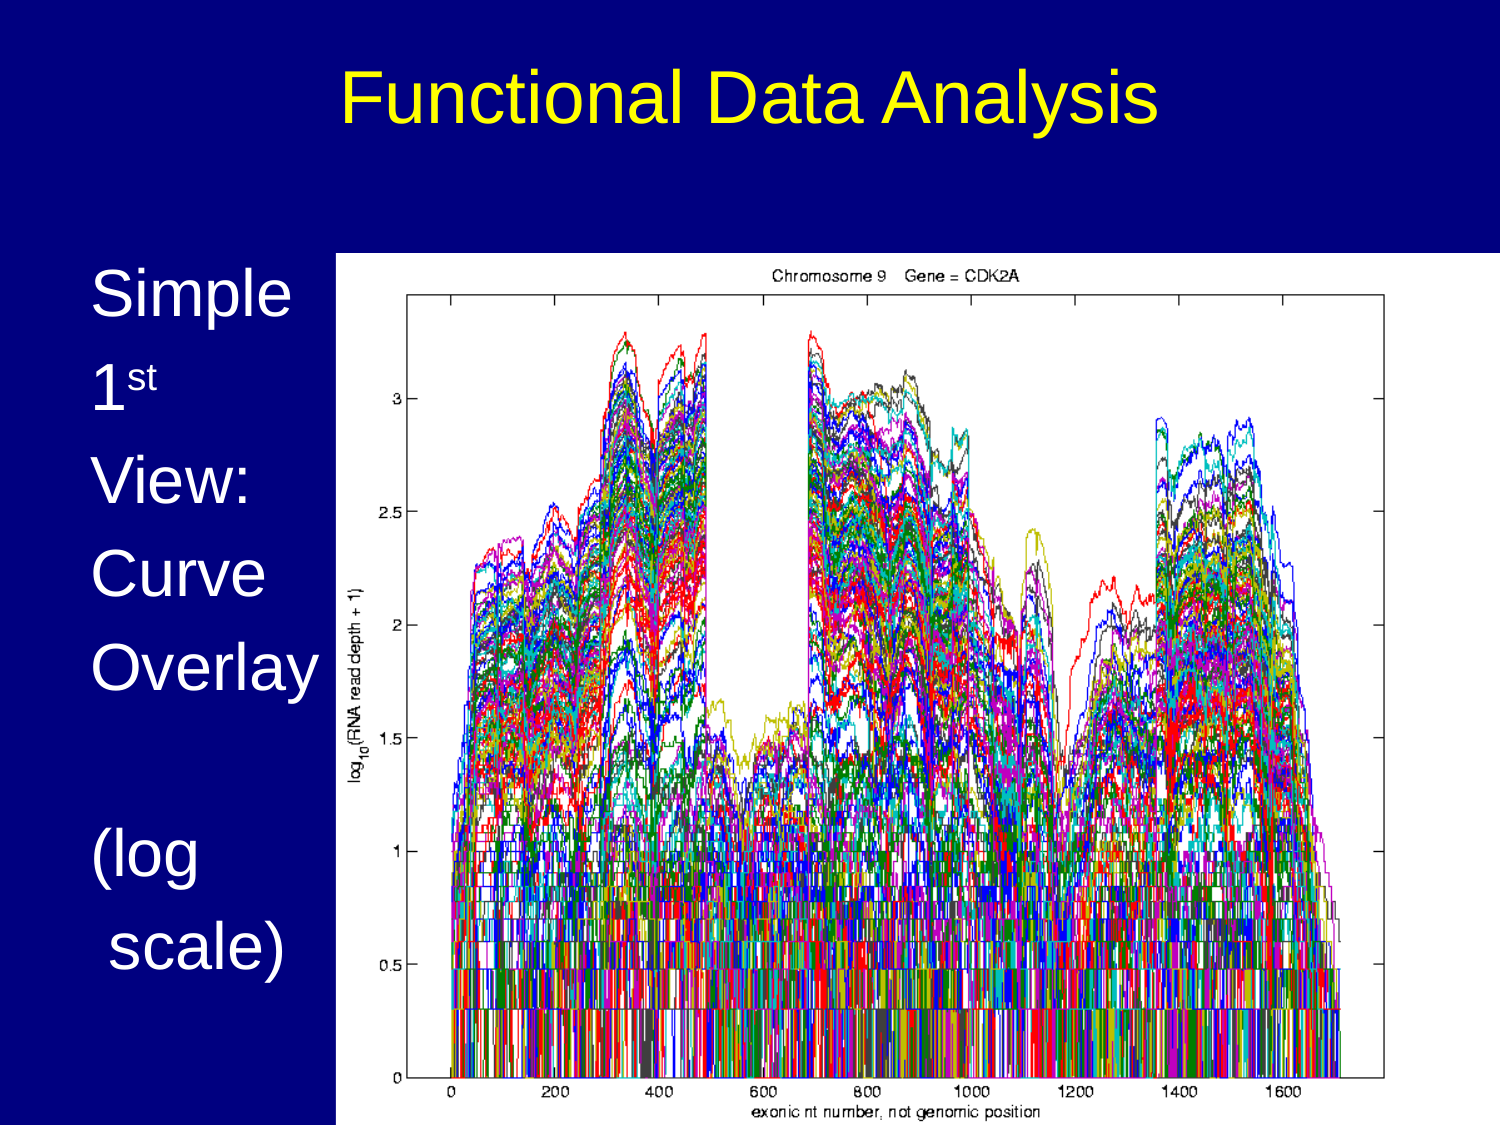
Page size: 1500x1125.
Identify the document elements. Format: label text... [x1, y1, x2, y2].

picture [335, 253, 1500, 1125]
title Functional Data Analysis [112, 0, 1388, 188]
list Simple 1st View: Curve Overlay (log scale) [75, 242, 1432, 1100]
